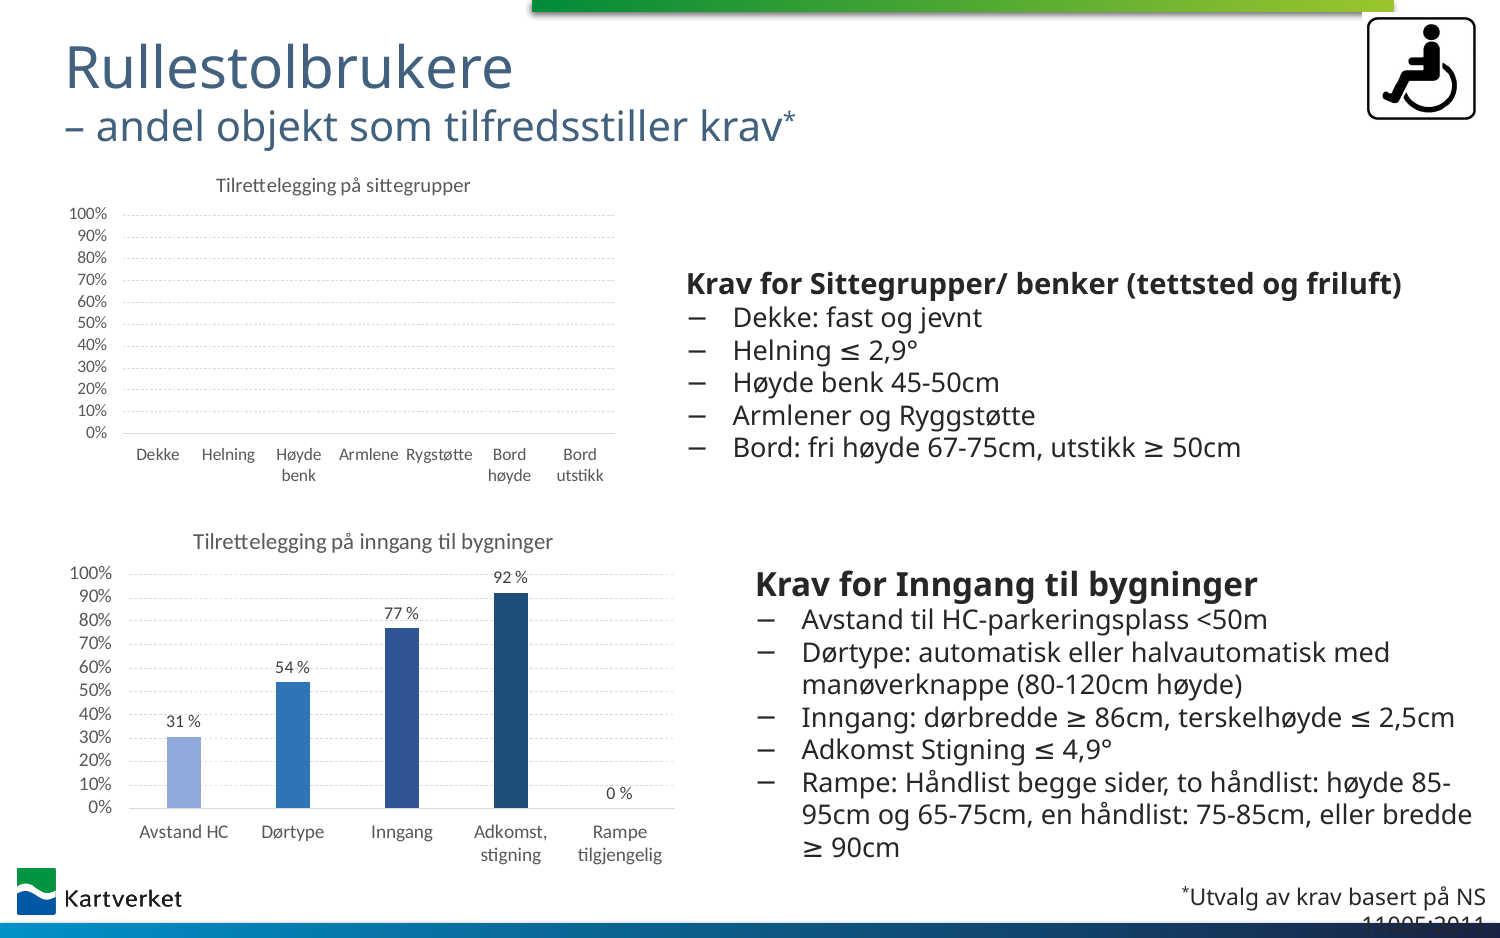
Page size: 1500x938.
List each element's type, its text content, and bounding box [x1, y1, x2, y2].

text_box Krav for Sittegrupper/ benker (tettsted og friluft) Dekke: fast og jevnt Helning ≤ 2,9° Høyde benk 45-50cm Armlener og Ryggstøtte Bord: fri høyde 67-75cm, utstikk ≥ 50cm [670, 258, 1418, 471]
text_box Krav for Inngang til bygninger Avstand til HC-parkeringsplass <50m Dørtype: automatisk eller halvautomatisk med manøverknappe (80-120cm høyde) Inngang: dørbredde ≥ 86cm, terskelhøyde ≤ 2,5cm Adkomst Stigning ≤ 4,9° Rampe: Håndlist begge sider, to håndlist: høyde 85-95cm og 65-75cm, en håndlist: 75-85cm, eller bredde ≥ 90cm [740, 555, 1491, 870]
text_box Rullestolbrukere – andel objekt som tilfredsstiller krav* [49, 25, 1431, 158]
text_box *Utvalg av krav basert på NS 11005:2011 [1068, 873, 1500, 938]
picture [62, 520, 685, 874]
picture [62, 166, 625, 492]
picture [1362, 12, 1481, 126]
